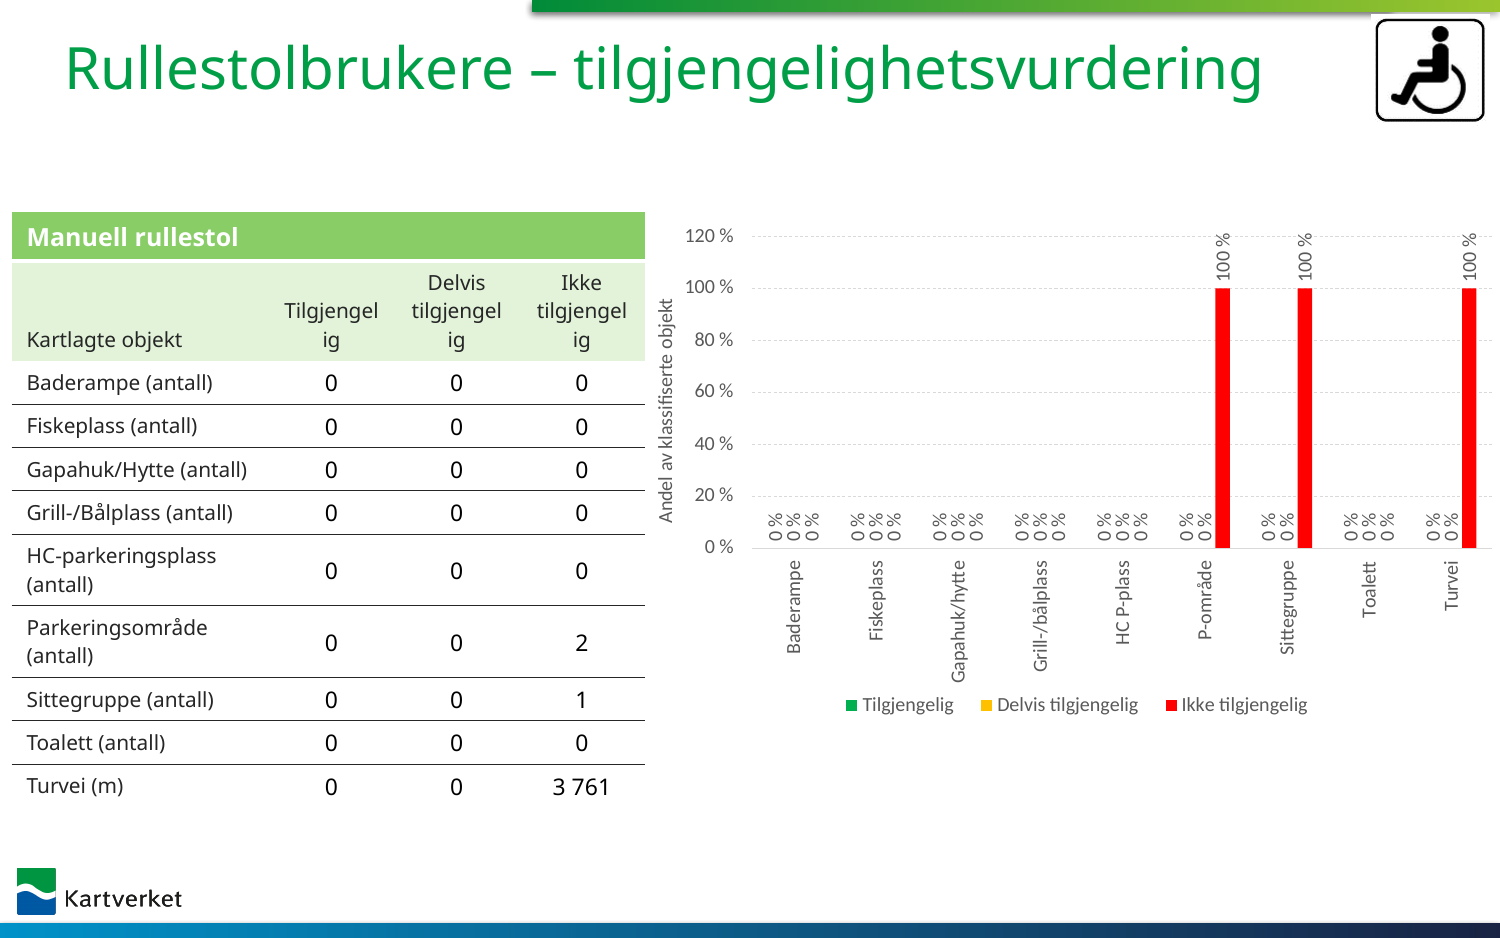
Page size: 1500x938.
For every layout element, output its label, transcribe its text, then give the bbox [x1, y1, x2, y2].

table_cell Toalett (antall) [12, 721, 269, 764]
table_cell 0 [269, 361, 394, 404]
table_cell Fiskeplass (antall) [12, 405, 269, 447]
table_cell 0 [519, 535, 638, 605]
table_cell Kartlagte objekt [12, 263, 269, 361]
table_cell 0 [269, 765, 394, 807]
table_cell 0 [269, 405, 394, 447]
table_cell Delvis tilgjengelig [394, 263, 519, 361]
text_box Rullestolbrukere – tilgjengelighetsvurdering [49, 12, 1372, 109]
table_cell Parkeringsområde (antall) [12, 606, 269, 677]
table_cell Tilgjengelig [269, 263, 394, 361]
table_cell 0 [394, 491, 519, 534]
table_cell 0 [269, 678, 394, 720]
table_cell 0 [394, 405, 519, 447]
table_cell 0 [269, 721, 394, 764]
table_cell 0 [269, 491, 394, 534]
table_cell 2 [519, 606, 638, 677]
table_cell 0 [269, 606, 394, 677]
table_cell 0 [519, 405, 638, 447]
table_cell 1 [519, 678, 638, 720]
table_cell 0 [394, 721, 519, 764]
table_cell Turvei (m) [12, 765, 269, 807]
table_cell 0 [394, 448, 519, 490]
table_cell 3 761 [519, 765, 645, 807]
table_cell 0 [519, 721, 645, 764]
picture [1371, 13, 1491, 127]
table_cell Gapahuk/Hytte (antall) [12, 448, 269, 490]
table_cell 0 [394, 765, 519, 807]
table_cell 0 [269, 448, 394, 490]
table_cell Grill-/Bålplass (antall) [12, 491, 269, 534]
table_cell 0 [394, 606, 519, 677]
table_cell 0 [394, 535, 519, 605]
table_cell 0 [519, 448, 638, 490]
table_cell 0 [394, 678, 519, 720]
table_cell 0 [519, 361, 638, 404]
table_cell Sittegruppe (antall) [12, 678, 269, 720]
table_cell HC-parkeringsplass (antall) [12, 535, 269, 605]
table_cell Ikke tilgjengelig [519, 263, 638, 361]
table_header Manuell rullestol [12, 212, 645, 259]
table_cell 0 [394, 361, 519, 404]
table_cell Baderampe (antall) [12, 361, 269, 404]
table_cell 0 [519, 491, 638, 534]
table_cell 0 [269, 535, 394, 605]
picture [643, 218, 1500, 728]
